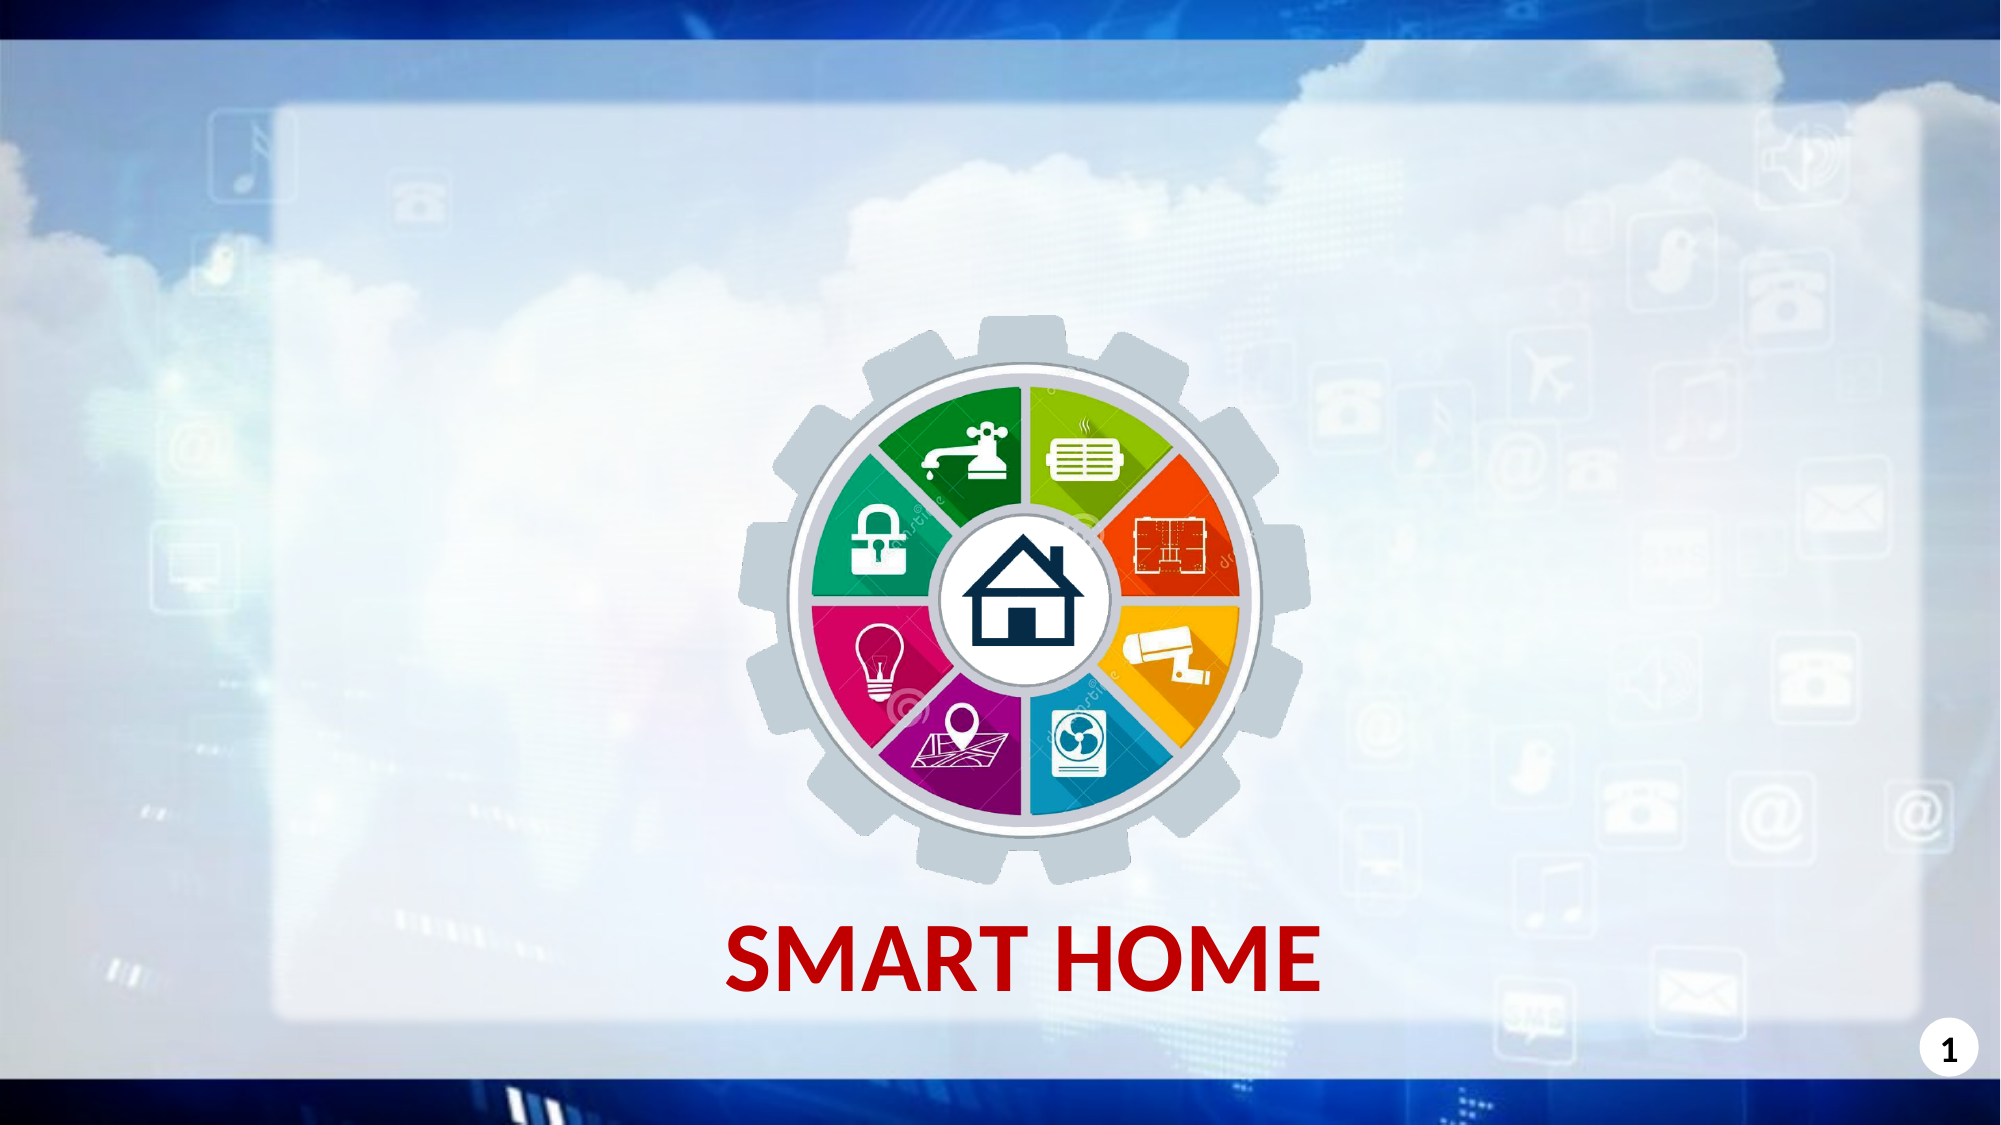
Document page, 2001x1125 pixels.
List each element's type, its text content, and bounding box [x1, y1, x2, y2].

text_box SMART HOME [709, 884, 1339, 1020]
picture [0, 0, 2001, 1125]
slide_number 1 [1913, 1011, 1985, 1083]
